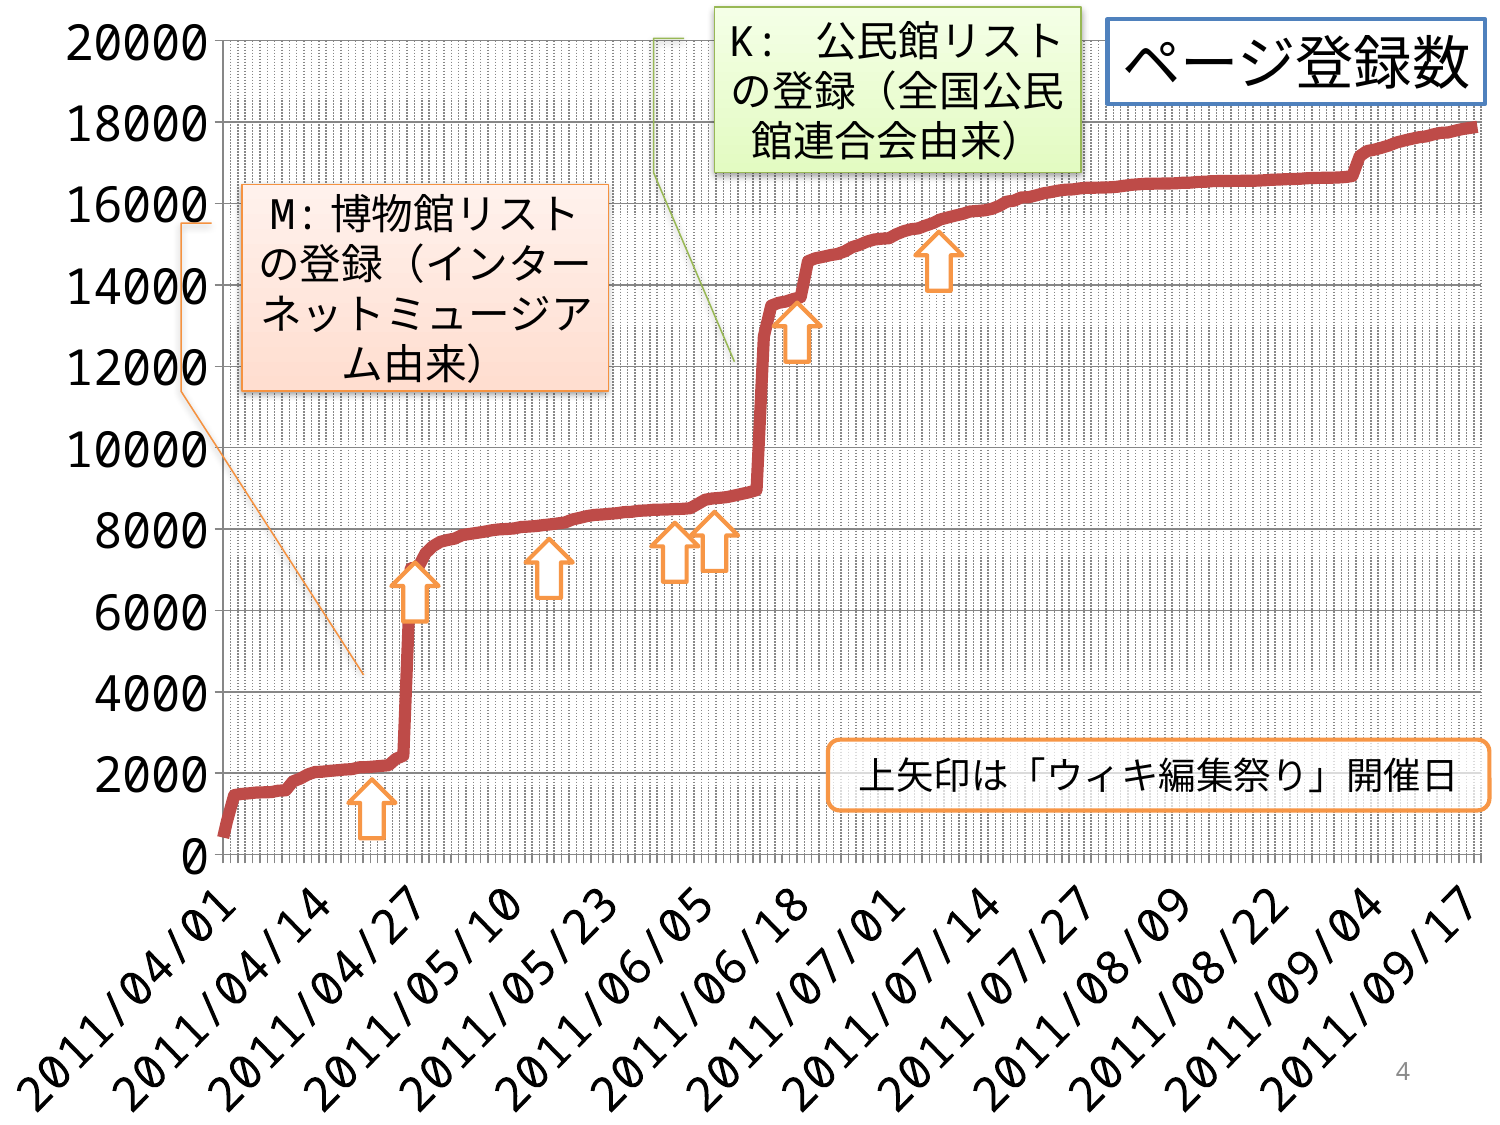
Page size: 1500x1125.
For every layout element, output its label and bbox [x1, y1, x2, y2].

chart [0, 0, 1500, 1125]
